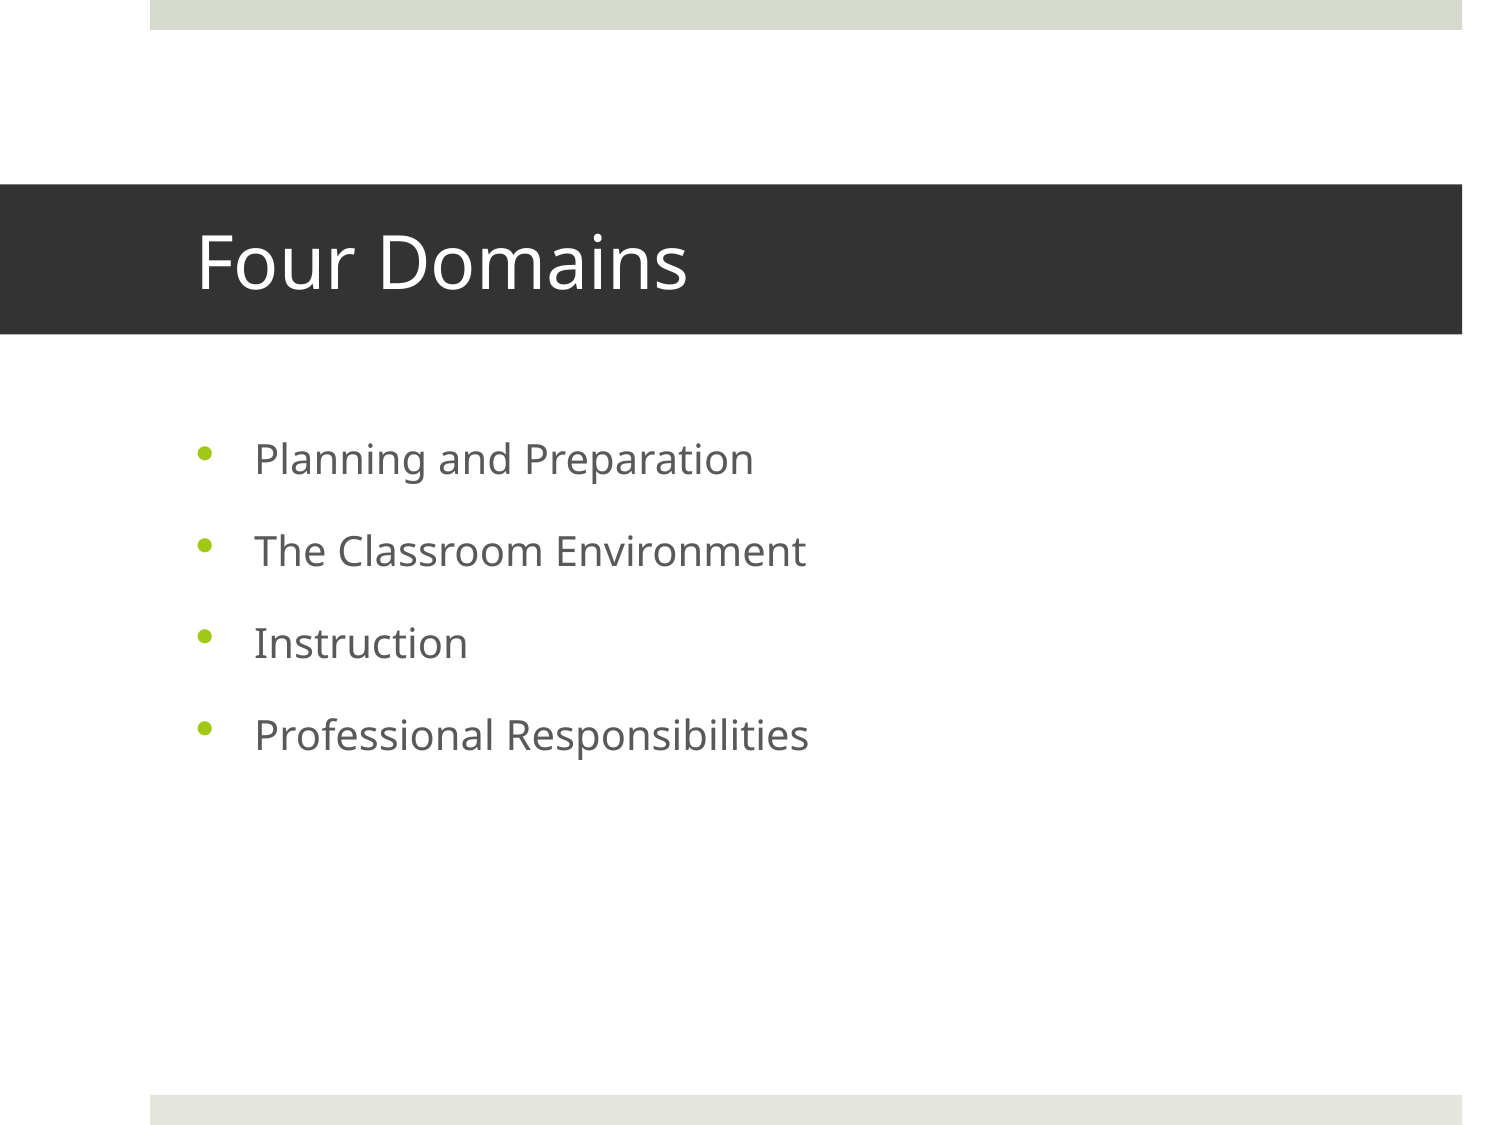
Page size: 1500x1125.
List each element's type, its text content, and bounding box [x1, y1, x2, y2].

list Planning and Preparation The Classroom Environment Instruction Professional Responsibilities [182, 425, 1432, 1028]
title Four Domains [0, 184, 1463, 335]
